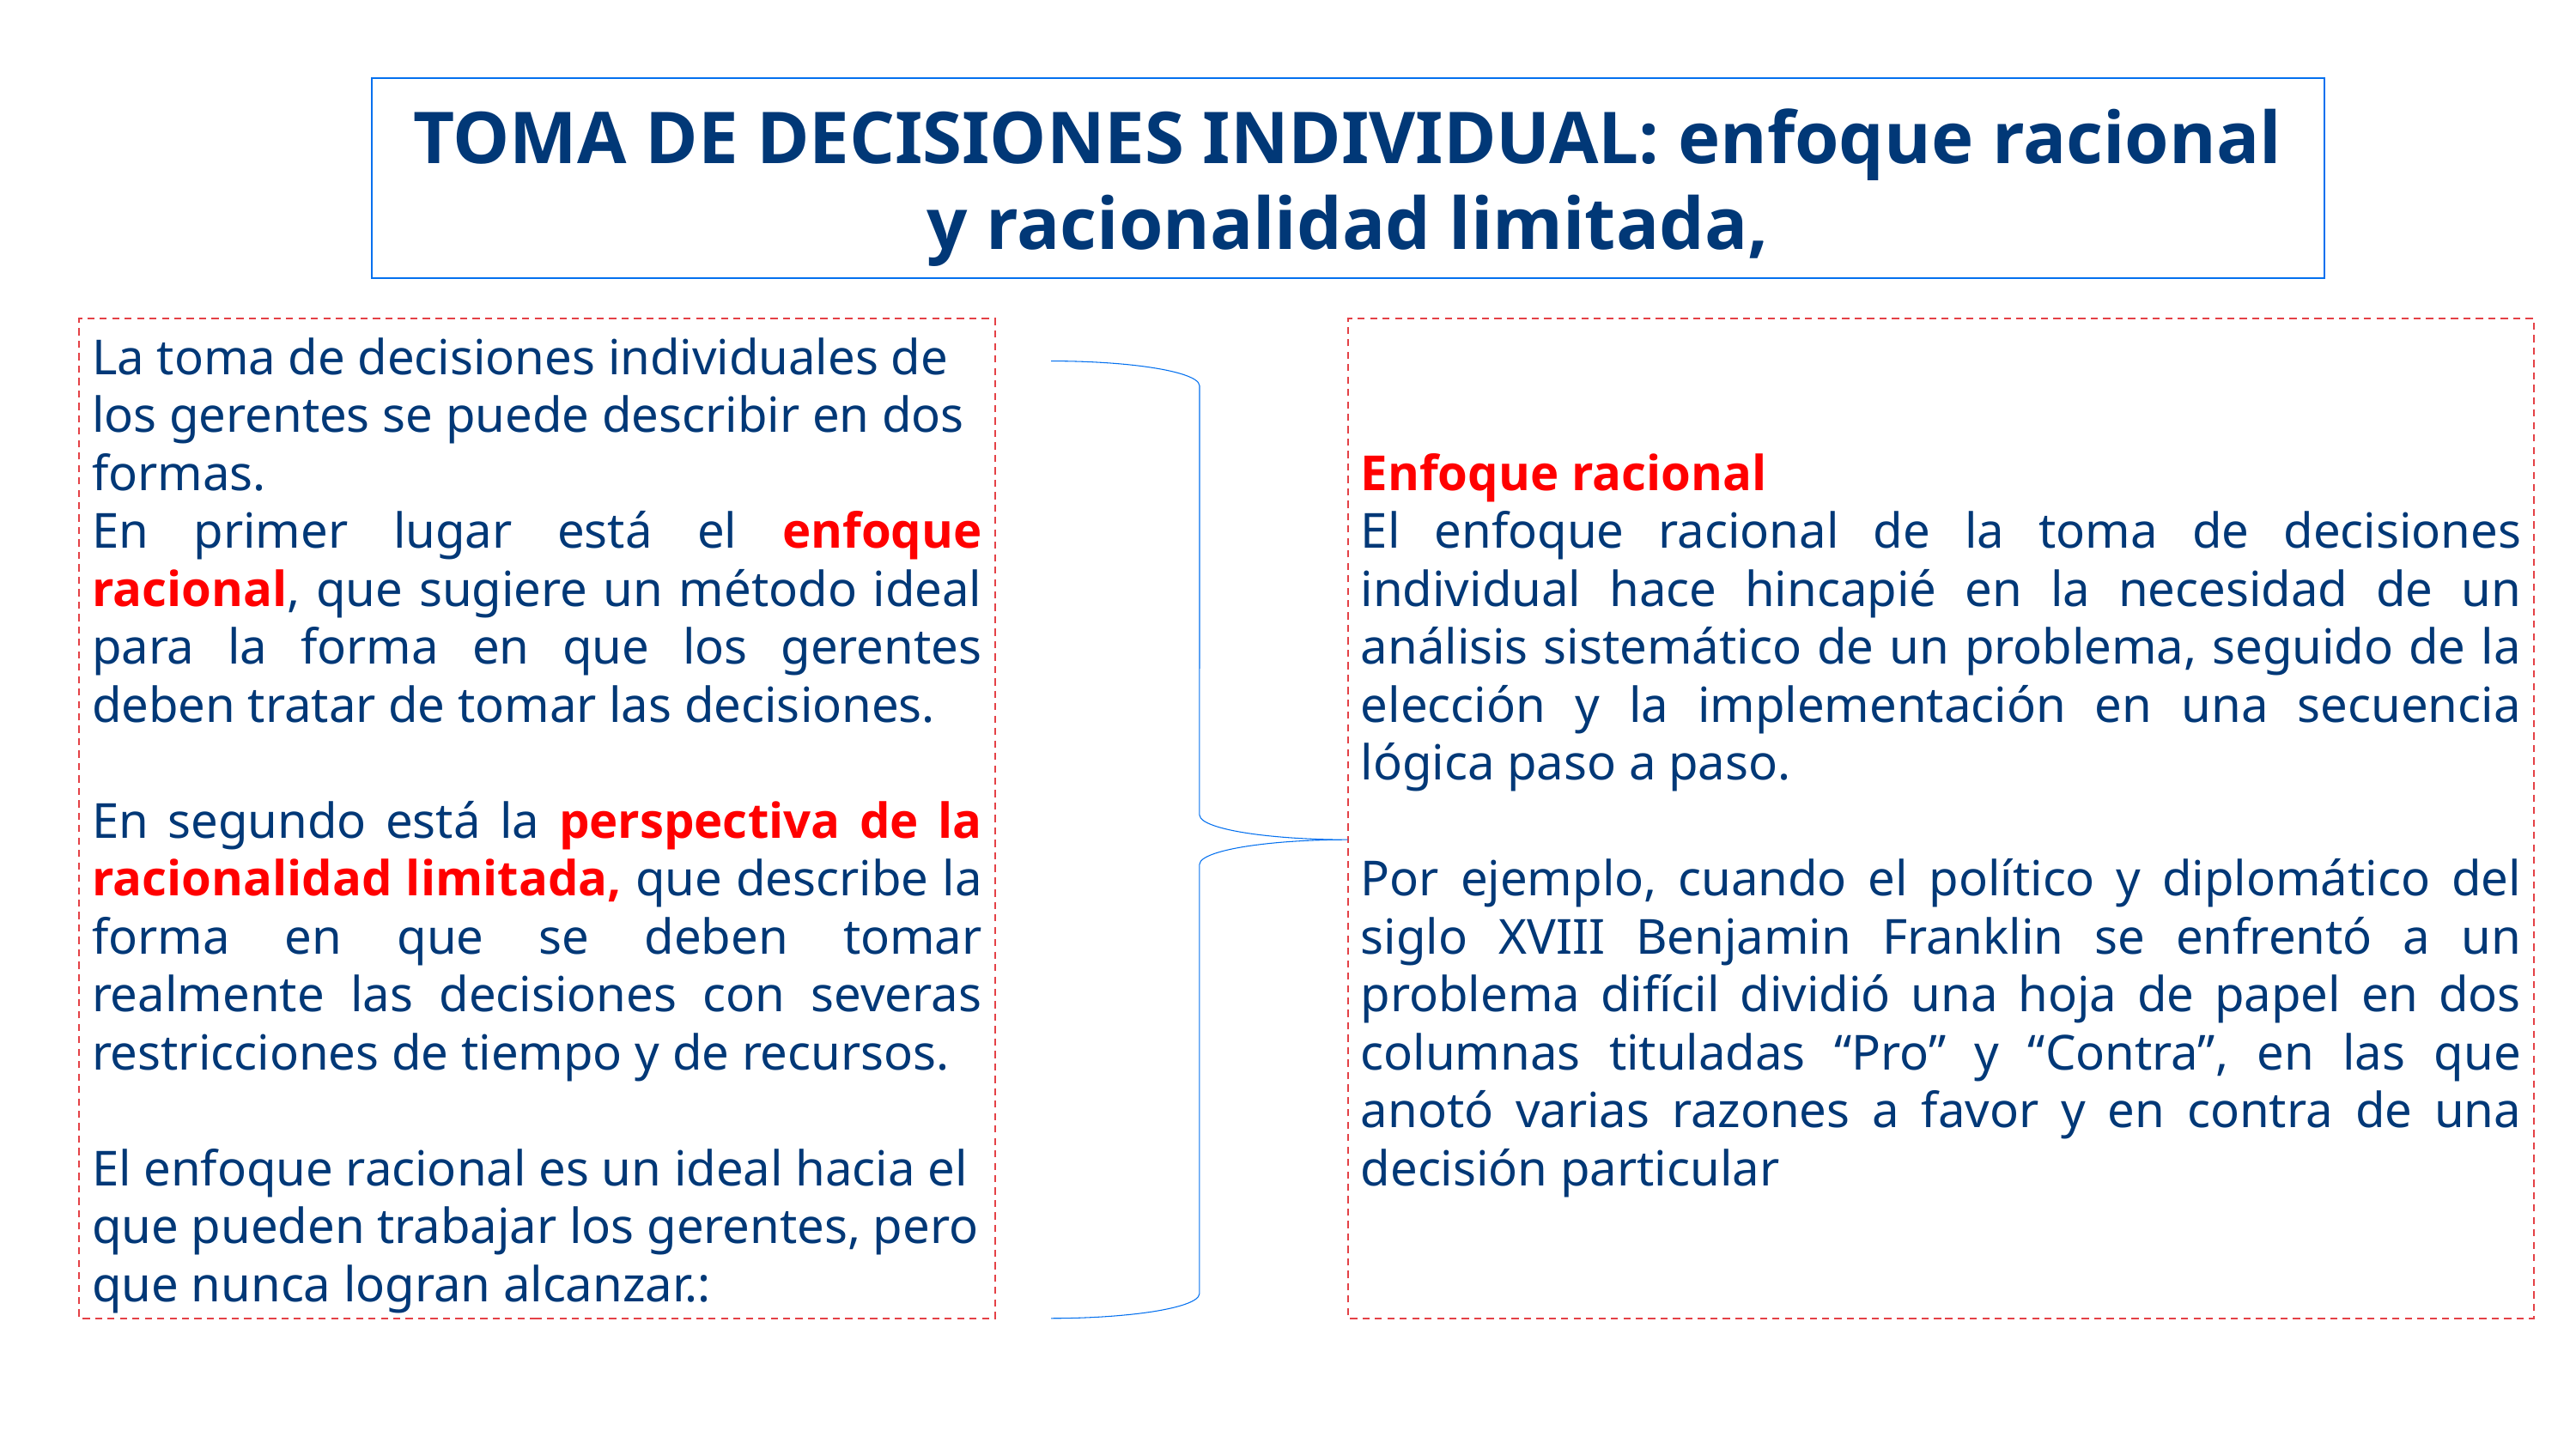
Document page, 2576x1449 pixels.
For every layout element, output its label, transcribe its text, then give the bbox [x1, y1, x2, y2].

text_box Enfoque racional El enfoque racional de la toma de decisiones individual hace hincapié en la necesidad de un análisis sistemático de un problema, seguido de la elección y la implementación en una secuencia lógica paso a paso. Por ejemplo, cuando el político y diplomático del siglo XVIII Benjamin Franklin se enfrentó a un problema difícil dividió una hoja de papel en dos columnas tituladas “Pro” y “Contra”, en las que anotó varias razones a favor y en contra de una decisión particular [1347, 318, 2535, 1319]
text_box La toma de decisiones individuales de los gerentes se puede describir en dos formas. En primer lugar está el enfoque racional, que sugiere un método ideal para la forma en que los gerentes deben tratar de tomar las decisiones. En segundo está la perspectiva de la racionalidad limitada, que describe la forma en que se deben tomar realmente las decisiones con severas restricciones de tiempo y de recursos. El enfoque racional es un ideal hacia el que pueden trabajar los gerentes, pero que nunca logran alcanzar.: [79, 318, 995, 1319]
text_box TOMA DE DECISIONES INDIVIDUAL: enfoque racional y racionalidad limitada, [371, 77, 2324, 278]
text_box [1051, 361, 1348, 1319]
